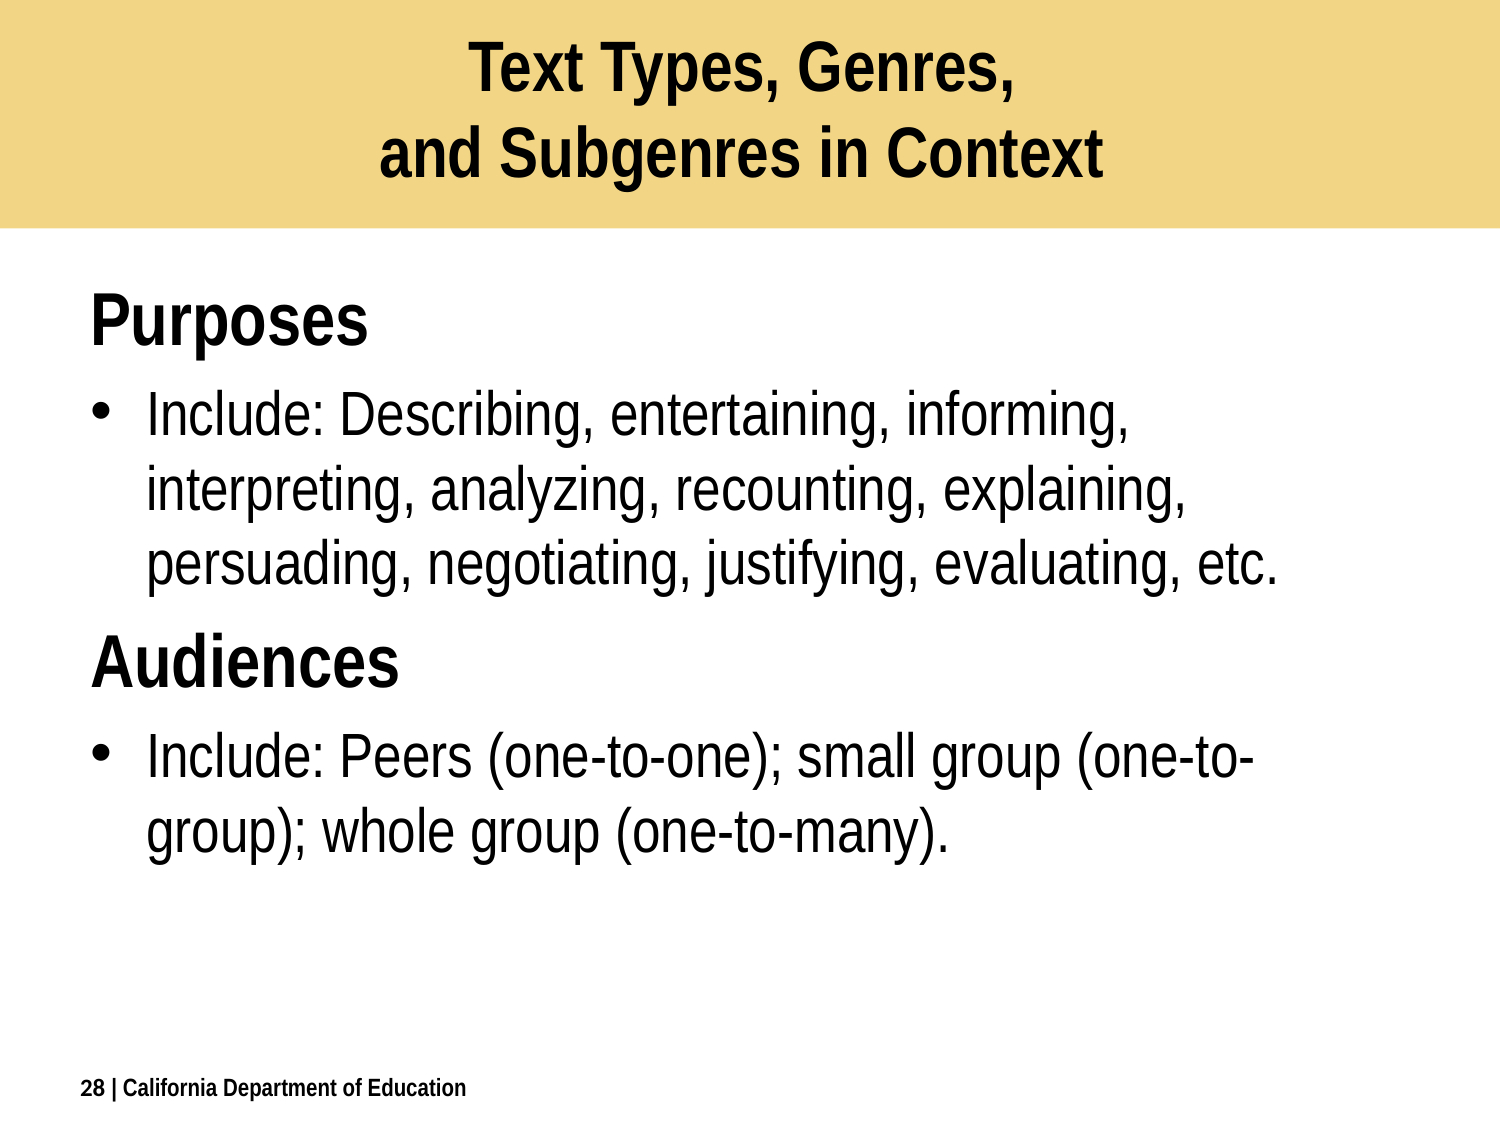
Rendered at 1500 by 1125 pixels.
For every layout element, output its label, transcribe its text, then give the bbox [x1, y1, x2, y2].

list Purposes Include: Describing, entertaining, informing, interpreting, analyzing, recounting, explaining, persuading, negotiating, justifying, evaluating, etc. Audiences Include: Peers (one-to-one); small group (one-to-group); whole group (one-to-many). [75, 262, 1425, 1054]
footer | California Department of Education [121, 1064, 699, 1124]
slide_number 28 [55, 1064, 121, 1124]
title Text Types, Genres, and Subgenres in Context [0, 11, 1500, 200]
